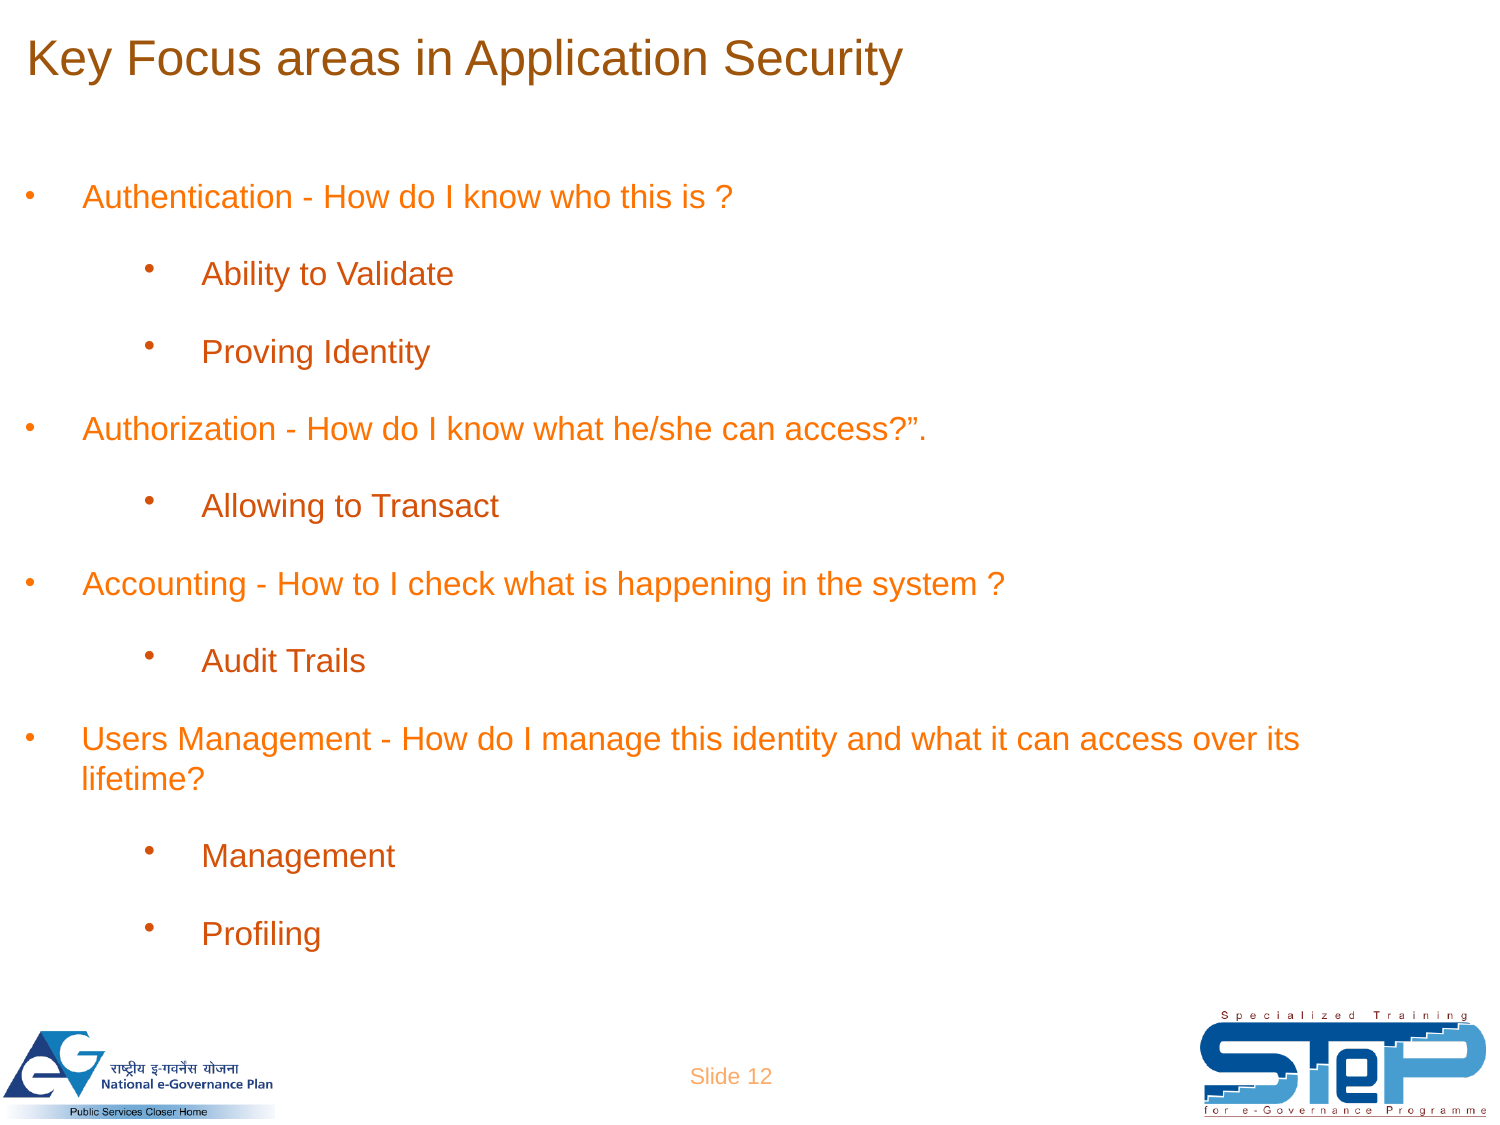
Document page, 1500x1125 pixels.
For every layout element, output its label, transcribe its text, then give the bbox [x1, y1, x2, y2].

picture [2, 1031, 275, 1119]
list Authentication - How do I know who this is ? Ability to Validate Proving Identity Authorization - How do I know what he/she can access?”. Allowing to Transact Accounting - How to I check what is happening in the system ? Audit Trails Users Management - How do I manage this identity and what it can access over its lifetime? Management Profiling [24, 174, 1370, 876]
picture [1200, 1011, 1486, 1117]
title Key Focus areas in Application Security [26, 24, 1472, 101]
